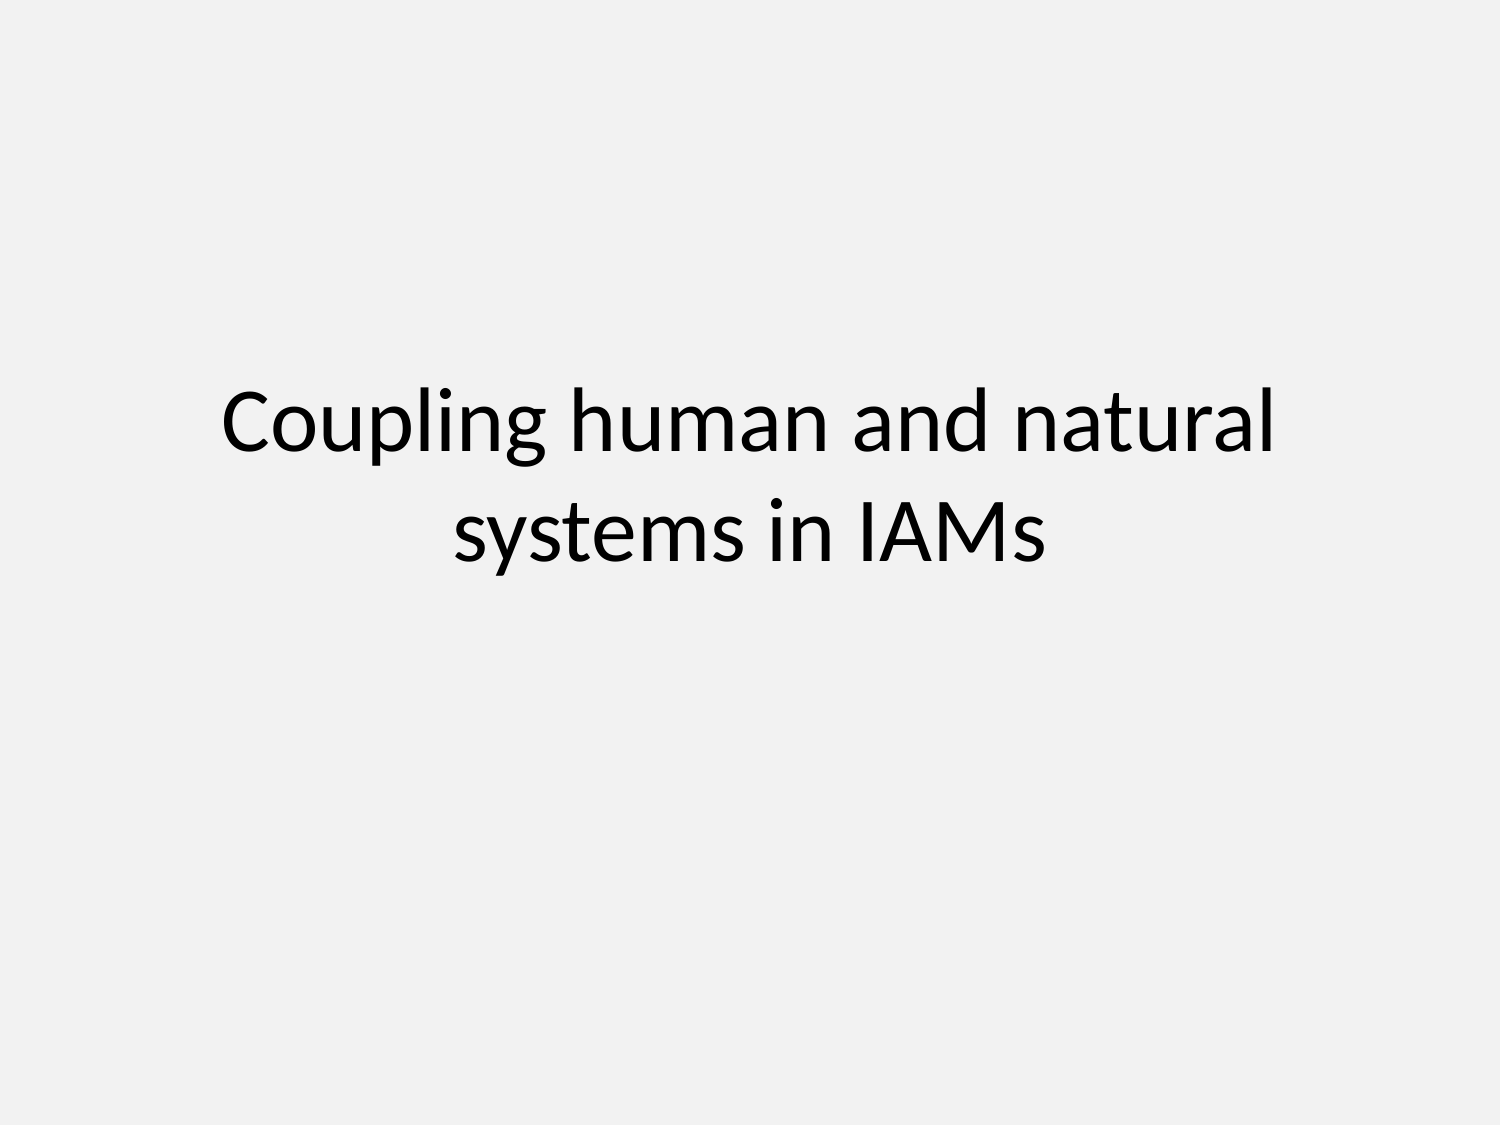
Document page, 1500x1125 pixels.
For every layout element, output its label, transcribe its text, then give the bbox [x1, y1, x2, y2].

title Coupling human and natural systems in IAMs [112, 349, 1388, 591]
